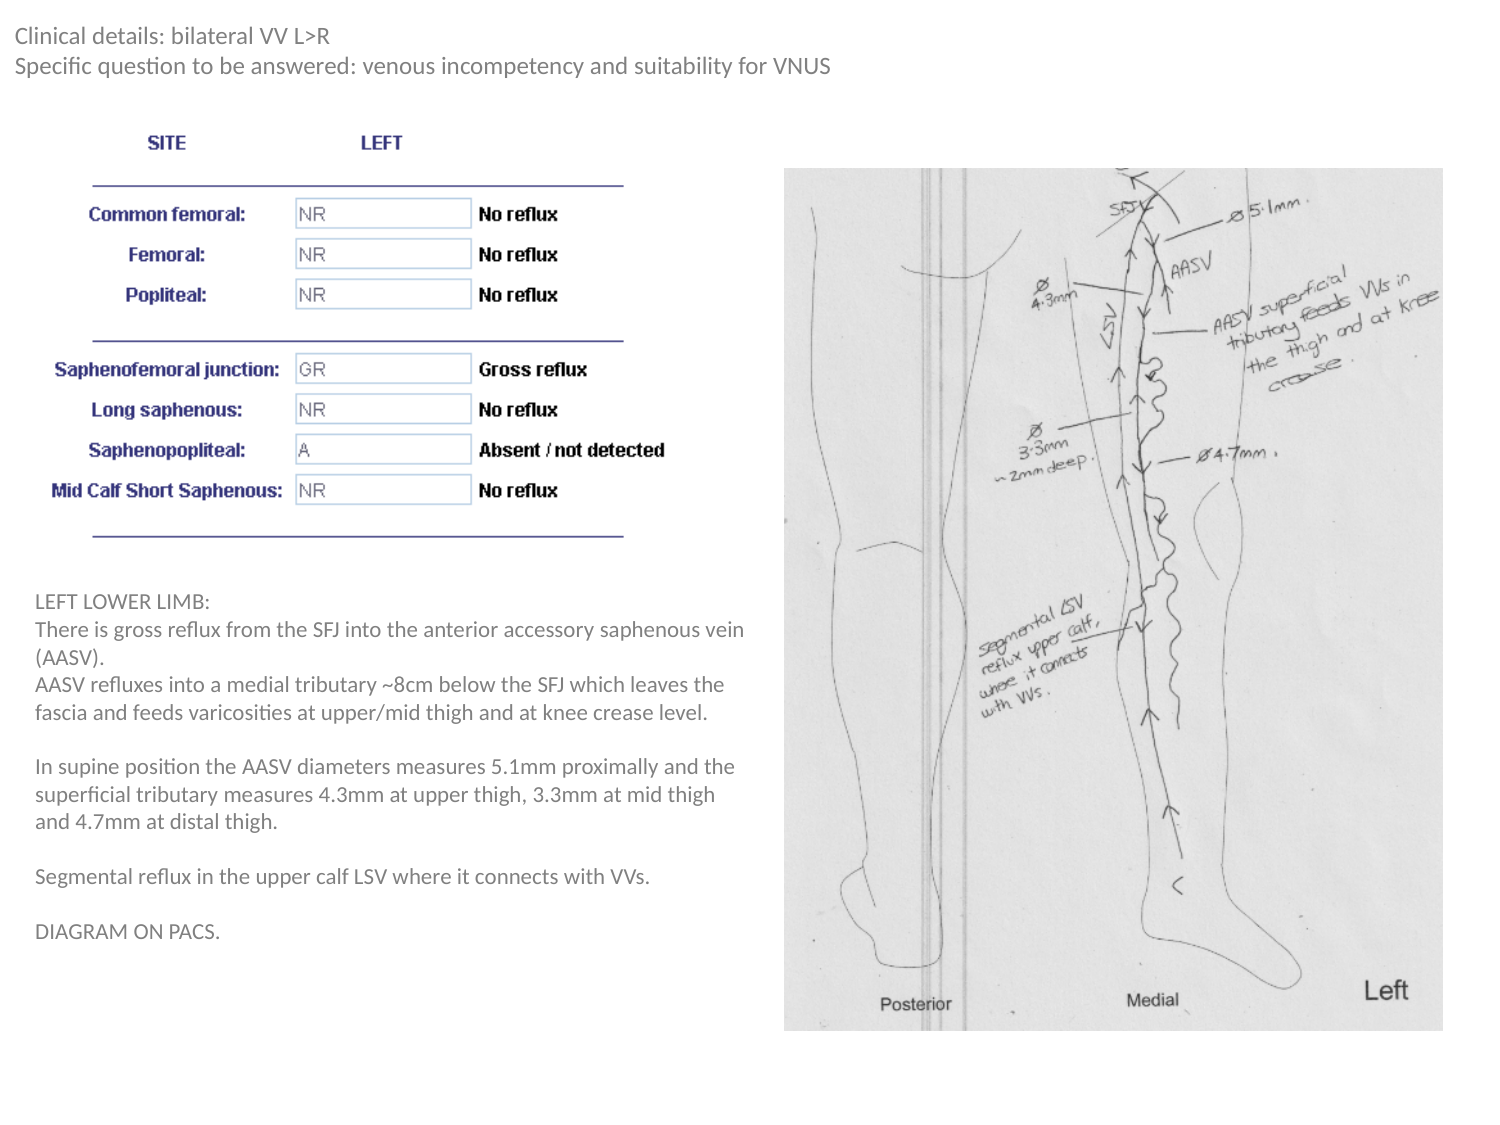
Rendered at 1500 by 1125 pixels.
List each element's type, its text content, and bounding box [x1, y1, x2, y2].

text_box Clinical details: bilateral VV L>R Specific question to be answered: venous incompetency and suitability for VNUS [0, 12, 1191, 87]
picture [784, 168, 1443, 1031]
picture [20, 108, 689, 558]
text_box LEFT LOWER LIMB: There is gross reflux from the SFJ into the anterior accessory saphenous vein (AASV). AASV refluxes into a medial tributary ~8cm below the SFJ which leaves the fascia and feeds varicosities at upper/mid thigh and at knee crease level. In supine position the AASV diameters measures 5.1mm proximally and the superficial tributary measures 4.3mm at upper thigh, 3.3mm at mid thigh and 4.7mm at distal thigh. Segmental reflux in the upper calf LSV where it connects with VVs. DIAGRAM ON PACS. [20, 579, 771, 952]
